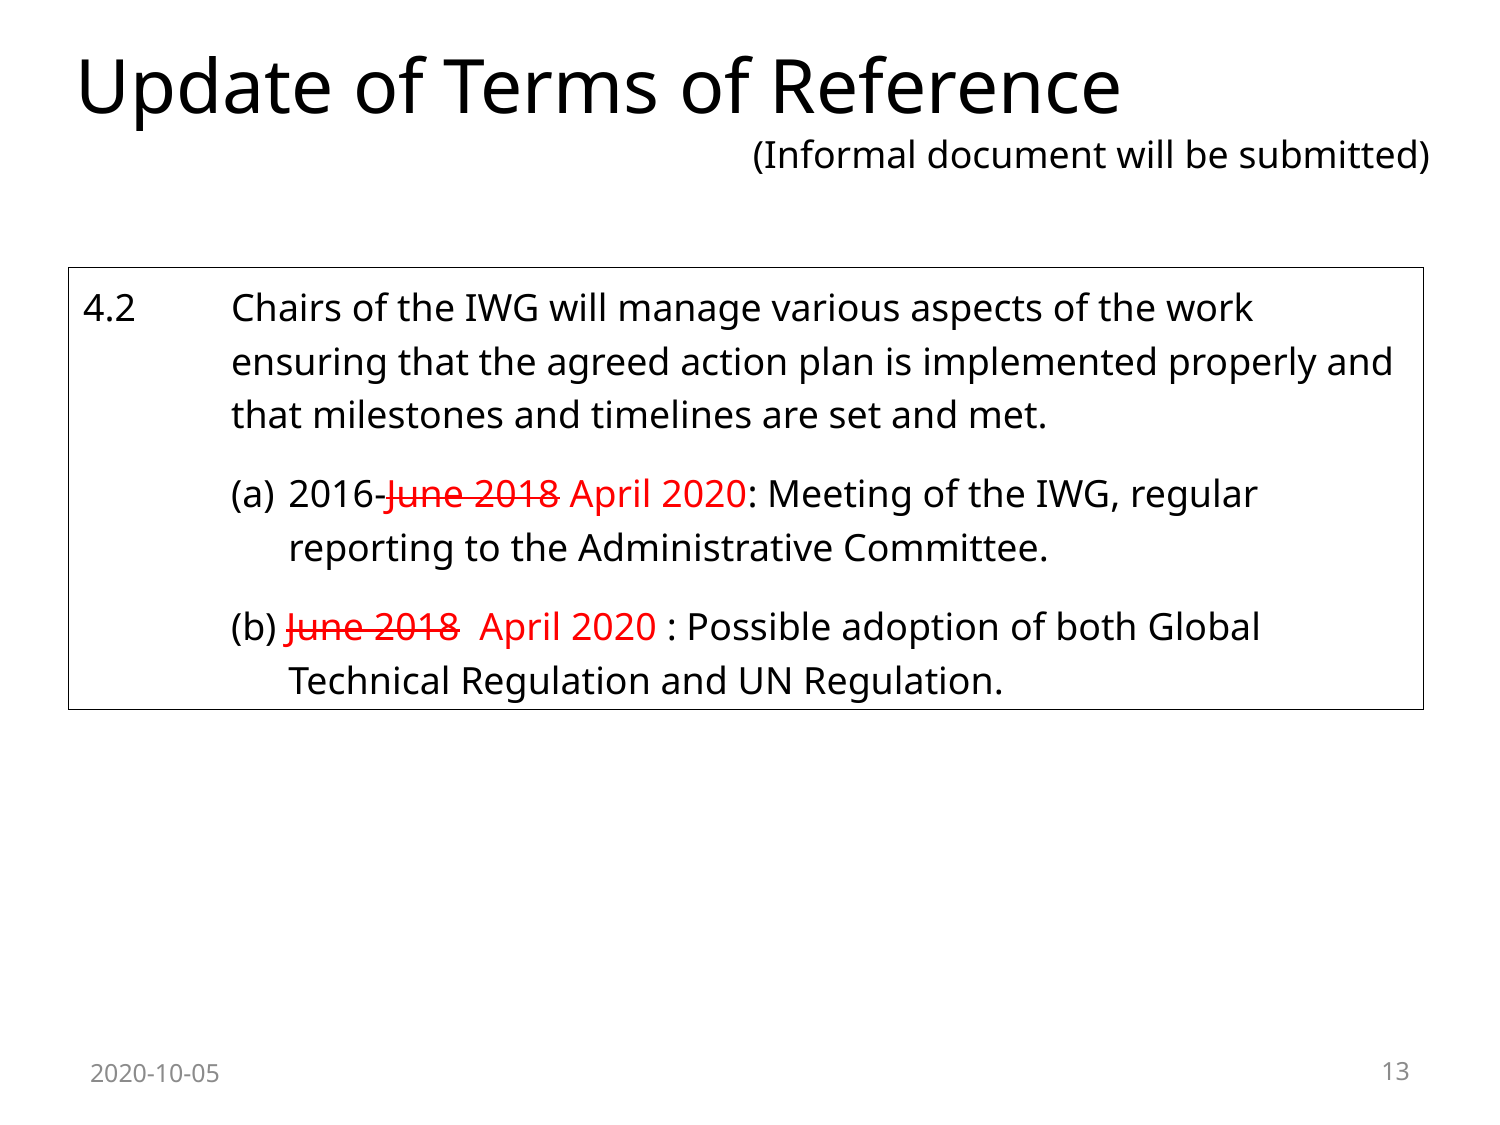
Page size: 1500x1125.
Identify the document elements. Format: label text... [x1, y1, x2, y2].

text_box 4.2 Chairs of the IWG will manage various aspects of the work ensuring that the agreed action plan is implemented properly and that milestones and timelines are set and met. 2016-June 2018 April 2020: Meeting of the IWG, regular reporting to the Administrative Committee. (b) June 2018 April 2020 : Possible adoption of both Global Technical Regulation and UN Regulation. [68, 267, 1424, 710]
slide_number 13 [1074, 1042, 1425, 1103]
text_box (Informal document will be submitted) [738, 123, 1500, 184]
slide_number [75, 1042, 425, 1103]
text_box Update of Terms of Reference [60, 30, 1139, 136]
